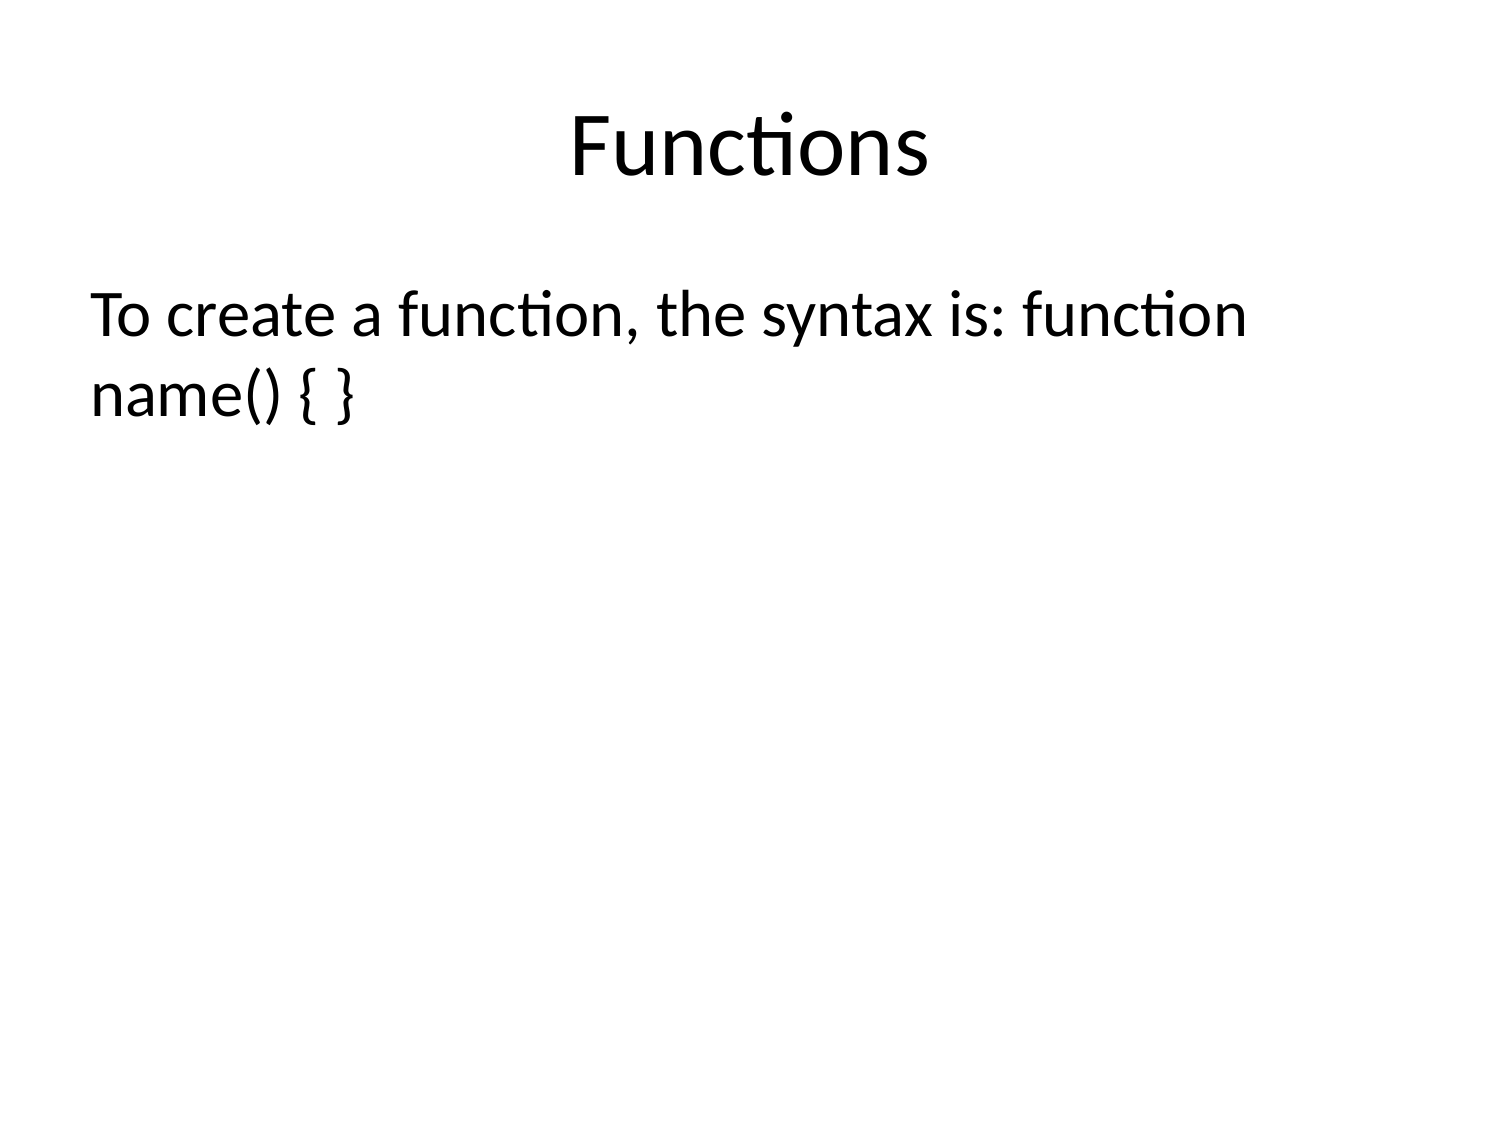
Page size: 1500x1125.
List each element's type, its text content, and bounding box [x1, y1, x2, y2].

title Functions [75, 45, 1425, 233]
list To create a function, the syntax is: function name() { } [75, 262, 1425, 1005]
